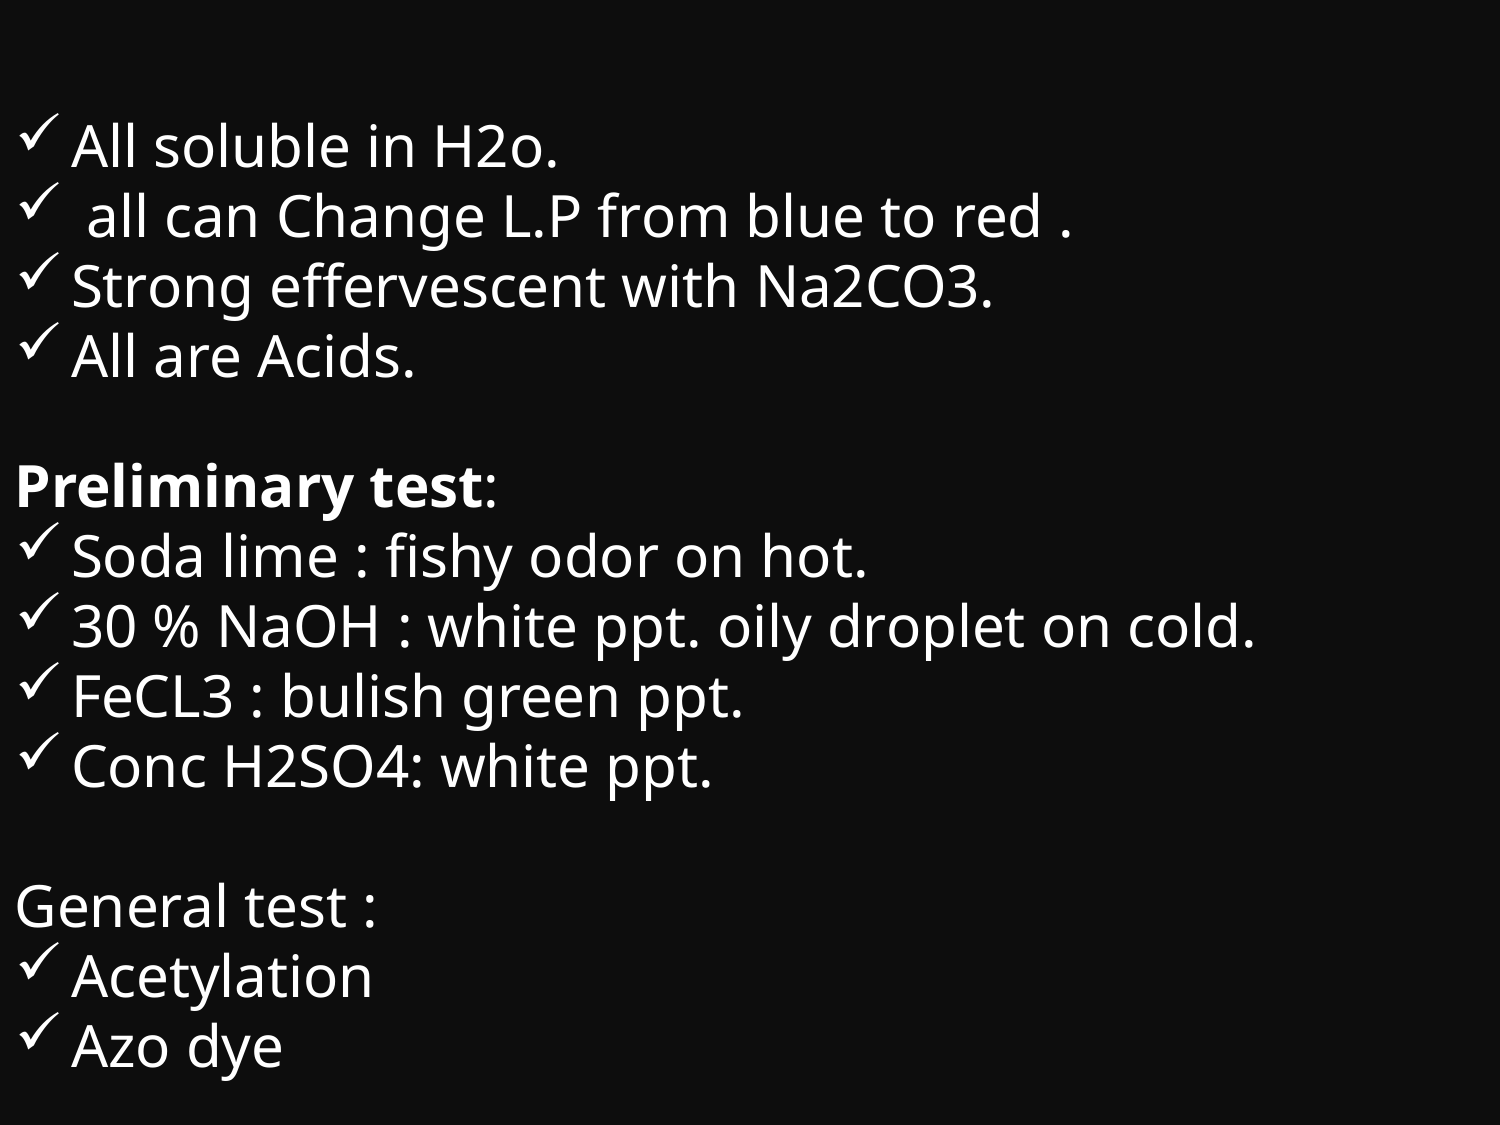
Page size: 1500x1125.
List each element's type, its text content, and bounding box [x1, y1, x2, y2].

text_box All soluble in H2o. all can Change L.P from blue to red . Strong effervescent with Na2CO3. All are Acids. Preliminary test: Soda lime : fishy odor on hot. 30 % NaOH : white ppt. oily droplet on cold. FeCL3 : bulish green ppt. Conc H2SO4: white ppt. General test : Acetylation Azo dye [0, 101, 1447, 1125]
